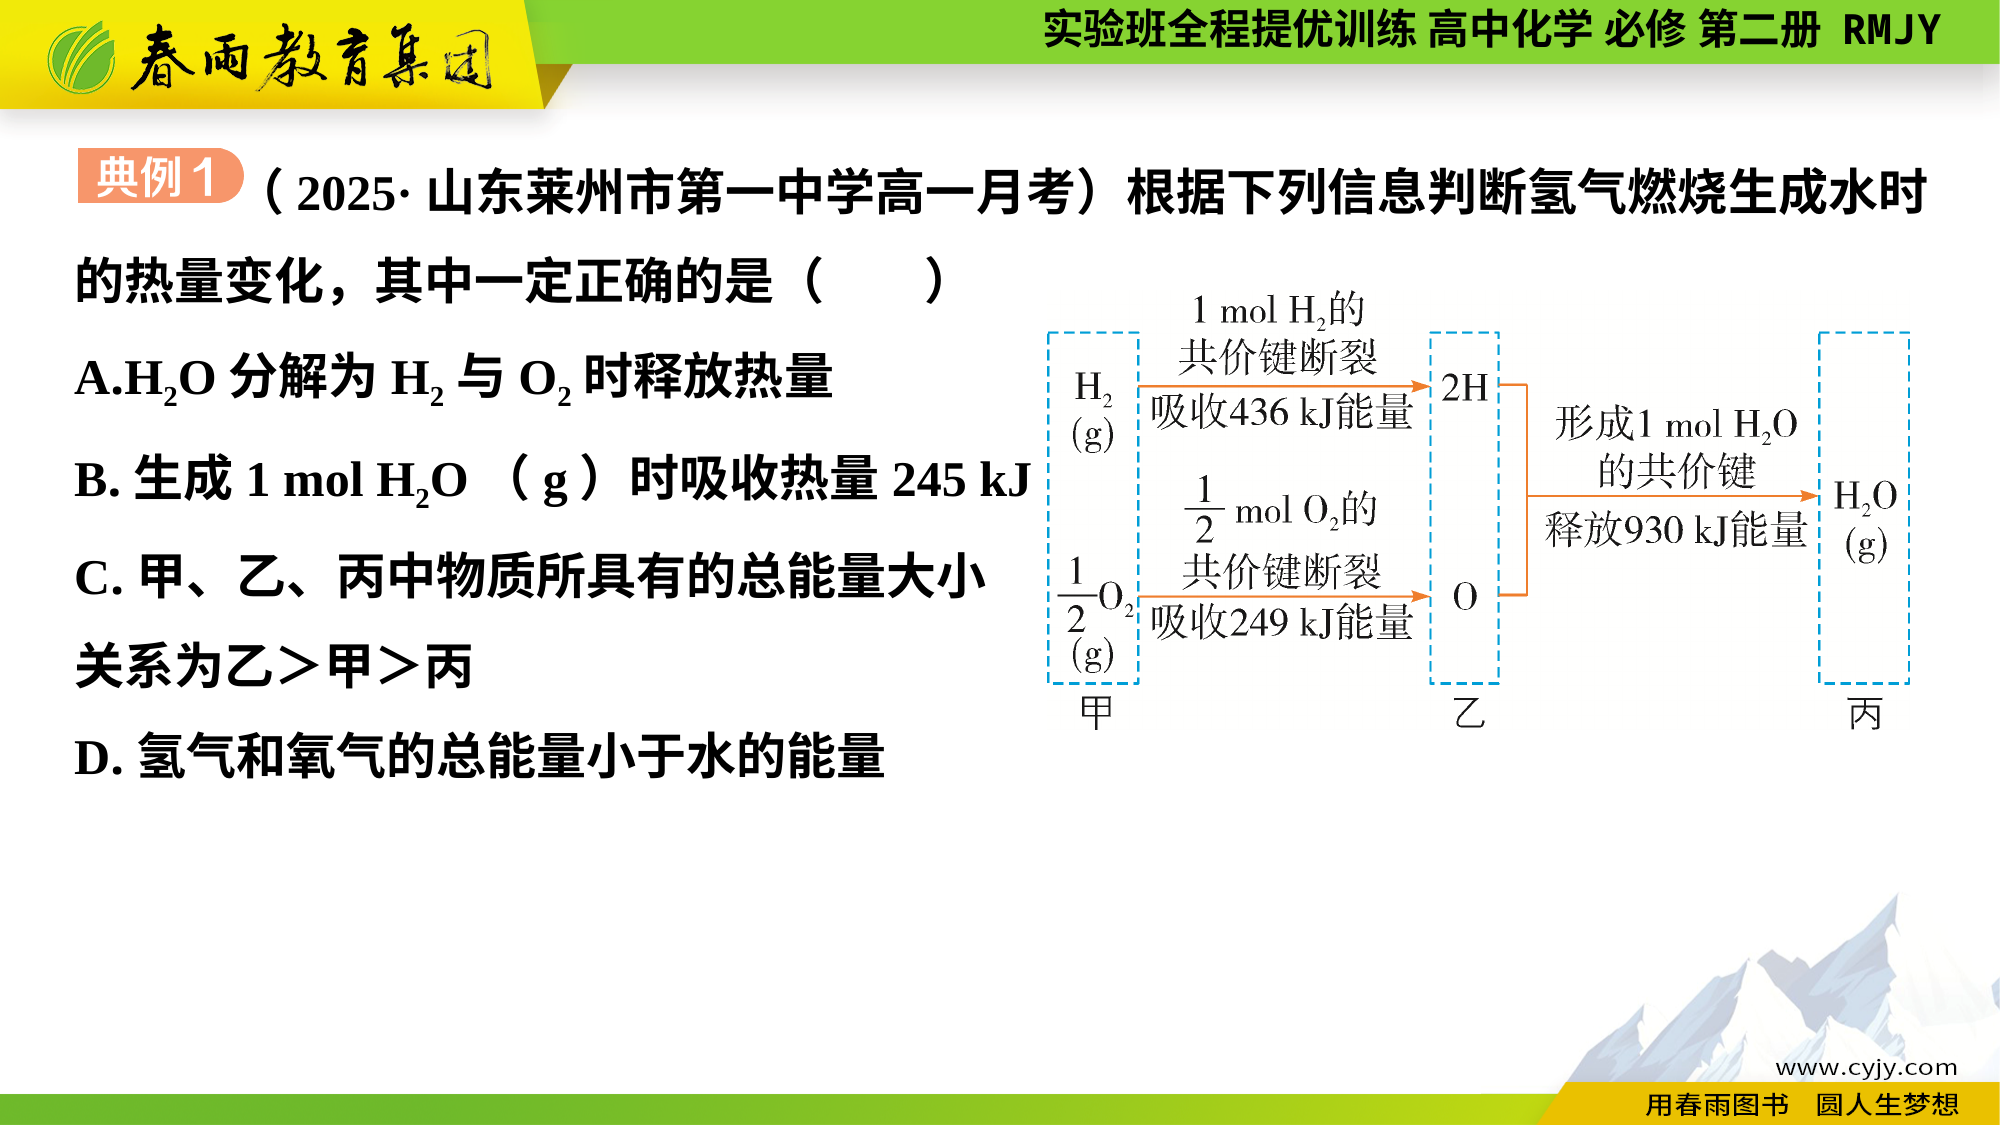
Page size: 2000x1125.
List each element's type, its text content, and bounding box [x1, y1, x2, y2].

list （2025·山东莱州市第一中学高一月考）根据下列信息判断氢气燃烧生成水时的热量变化，其中一定正确的是（ ） A.H2O分解为H2与O2时释放热量 B.生成1 mol H2O（g）时吸收热量245 kJ C.甲、乙、丙中物质所具有的总能量大小 关系为乙＞甲＞丙 D.氢气和氧气的总能量小于水的能量 [59, 122, 1944, 763]
picture [0, 0, 2000, 1125]
